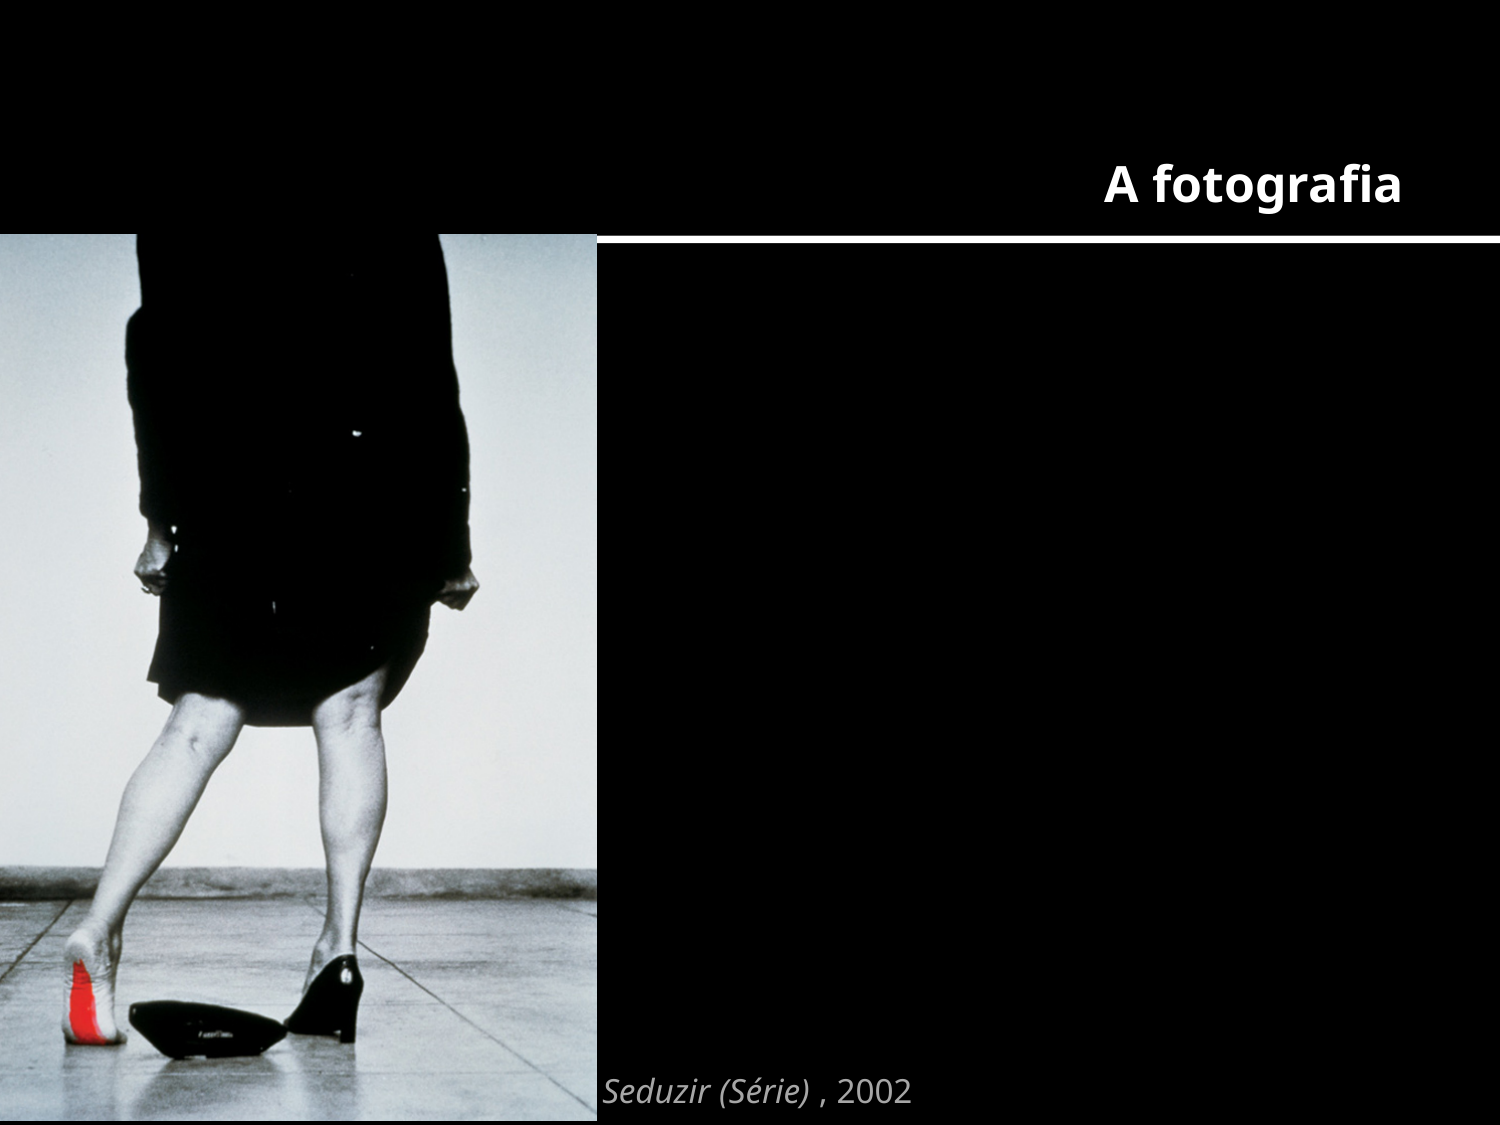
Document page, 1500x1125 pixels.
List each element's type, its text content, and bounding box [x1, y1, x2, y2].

text_box A fotografia [560, 125, 1412, 239]
text_box Seduzir (Série) , 2002 [600, 1055, 1376, 1125]
picture [0, 234, 597, 1121]
